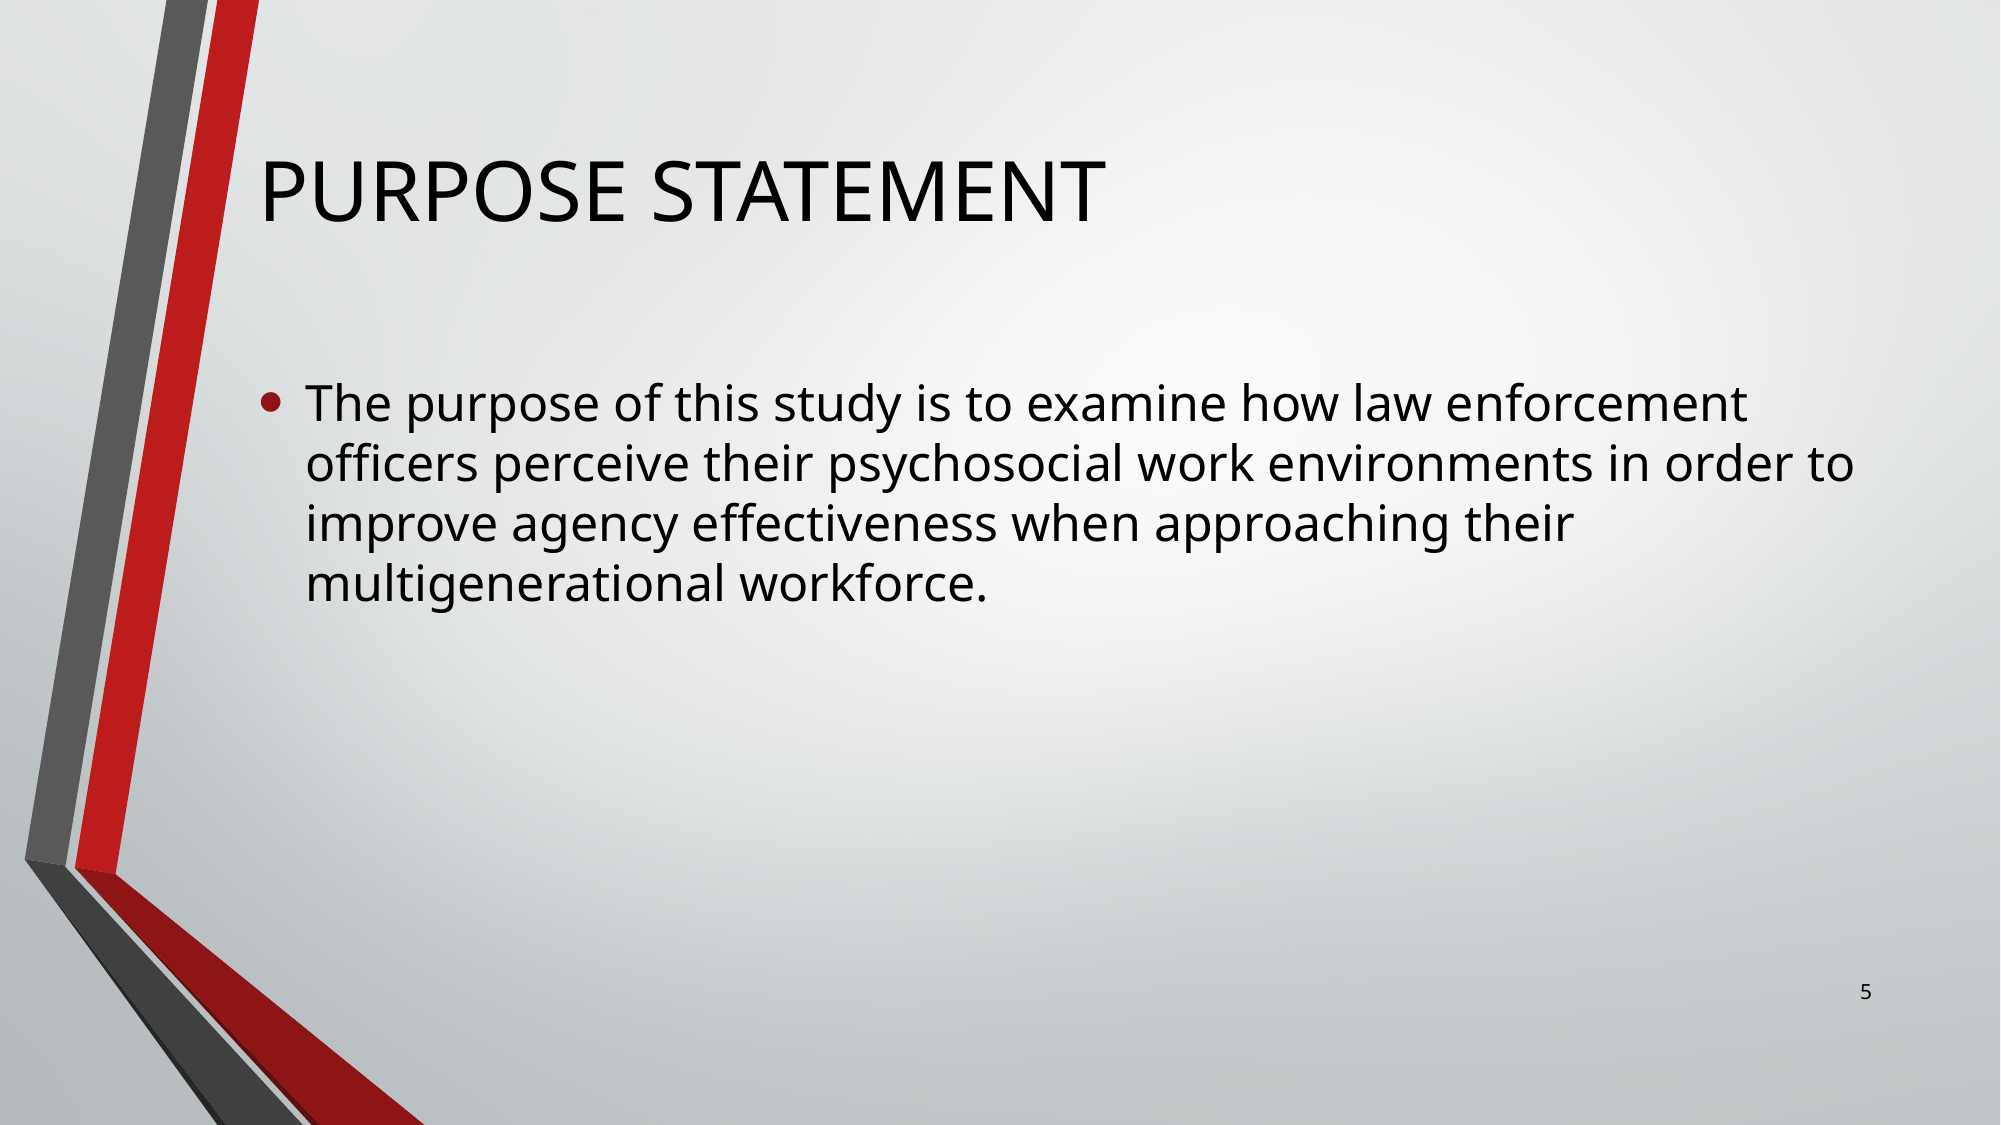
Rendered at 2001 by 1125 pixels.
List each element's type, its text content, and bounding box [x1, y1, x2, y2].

list The purpose of this study is to examine how law enforcement officers perceive their psychosocial work environments in order to improve agency effectiveness when approaching their multigenerational workforce. [243, 299, 1887, 1013]
slide_number 5 [1796, 962, 1887, 1023]
title PURPOSE STATEMENT [243, 112, 1887, 264]
